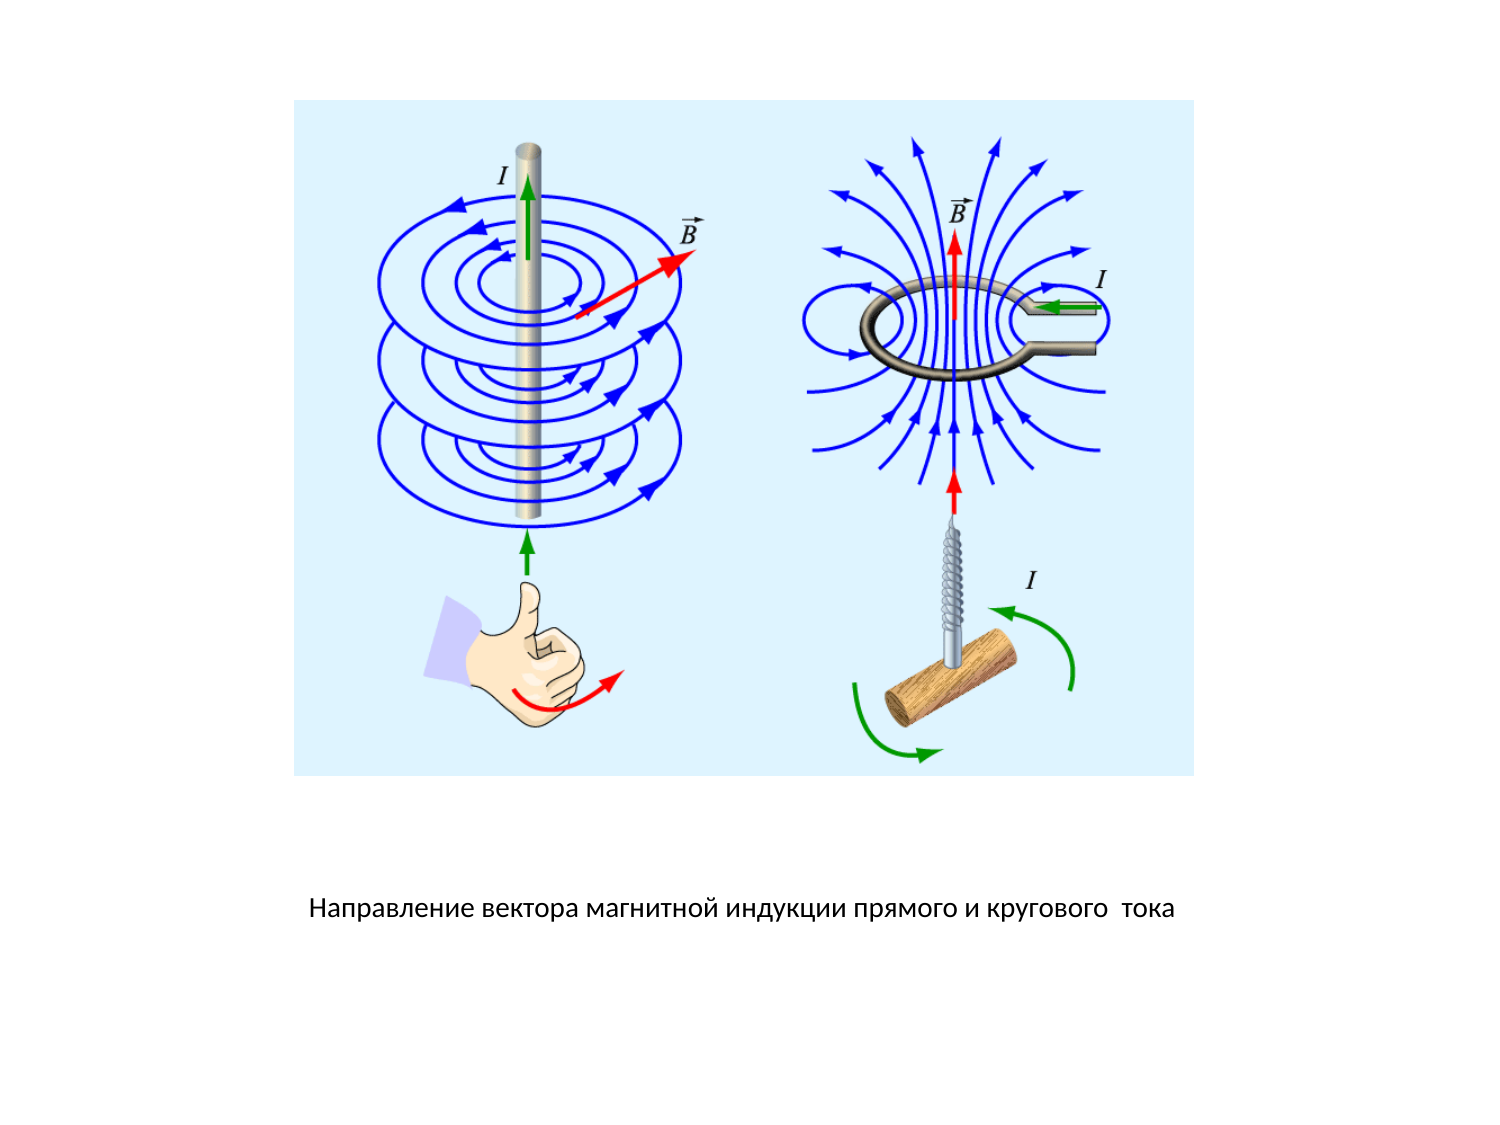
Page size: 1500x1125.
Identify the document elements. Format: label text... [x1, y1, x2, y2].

list Направление вектора магнитной индукции прямого и кругового тока [294, 880, 1194, 1013]
picture [293, 100, 1195, 776]
